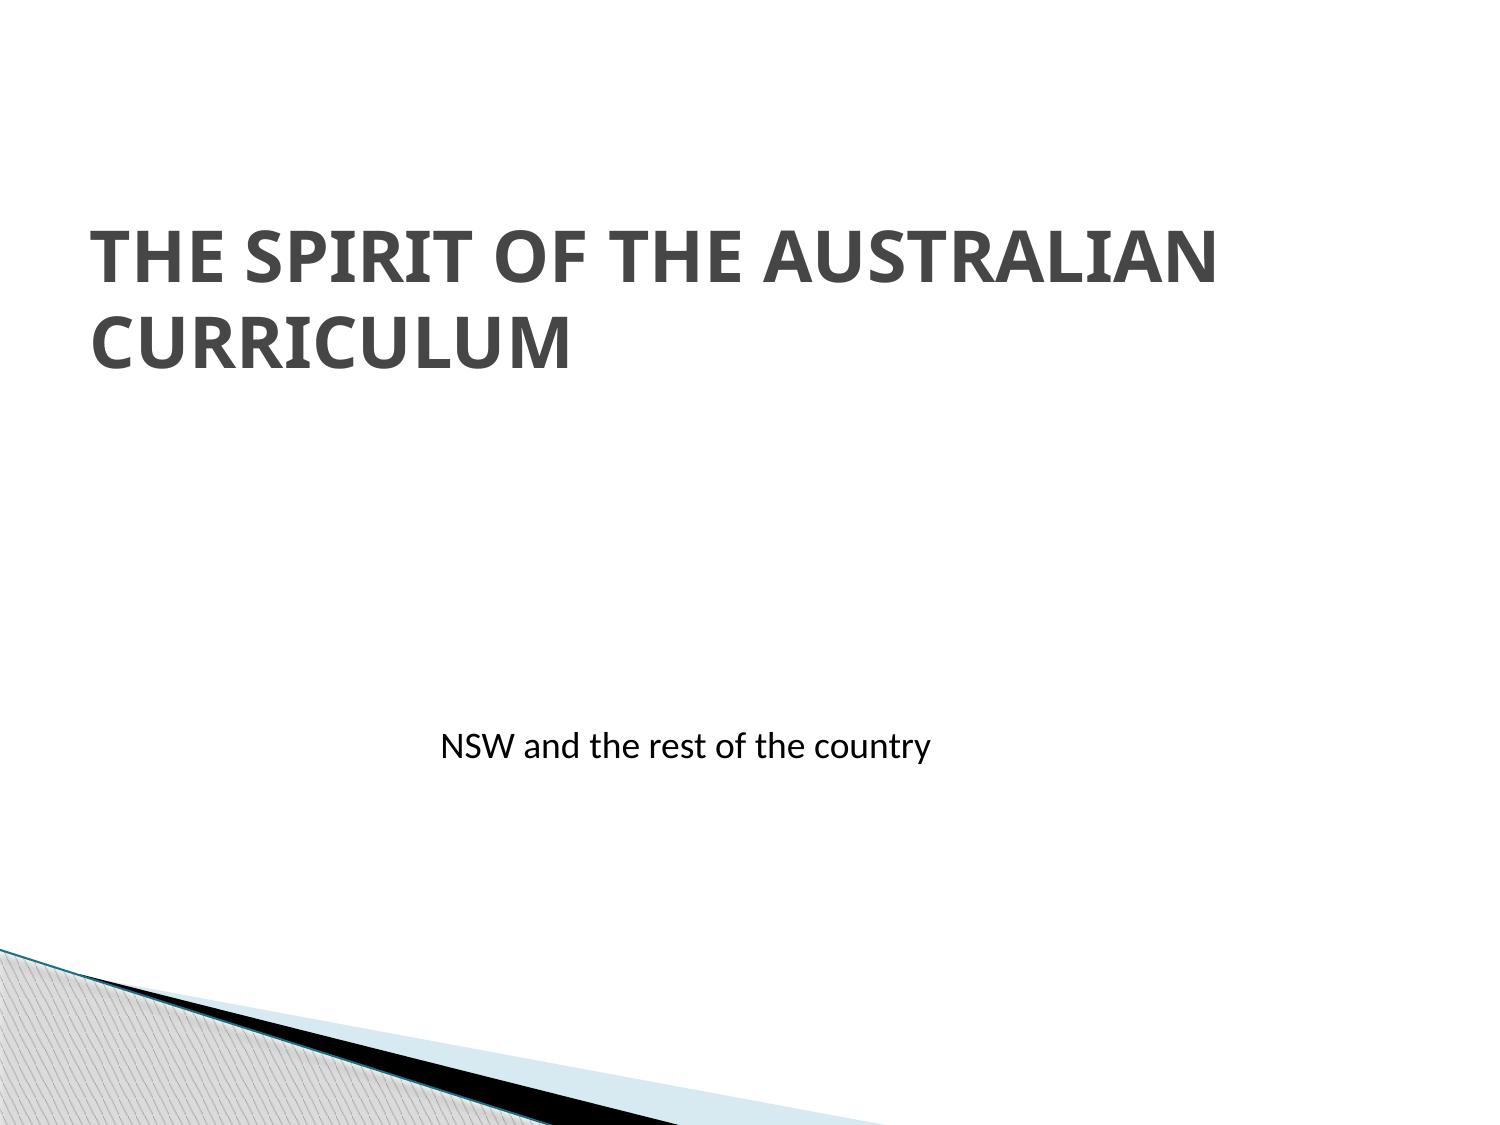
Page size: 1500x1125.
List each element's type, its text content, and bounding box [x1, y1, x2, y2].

text_box NSW and the rest of the country [425, 713, 1000, 864]
title THE SPIRIT OF THE AUSTRALIAN CURRICULUM [75, 203, 1425, 391]
